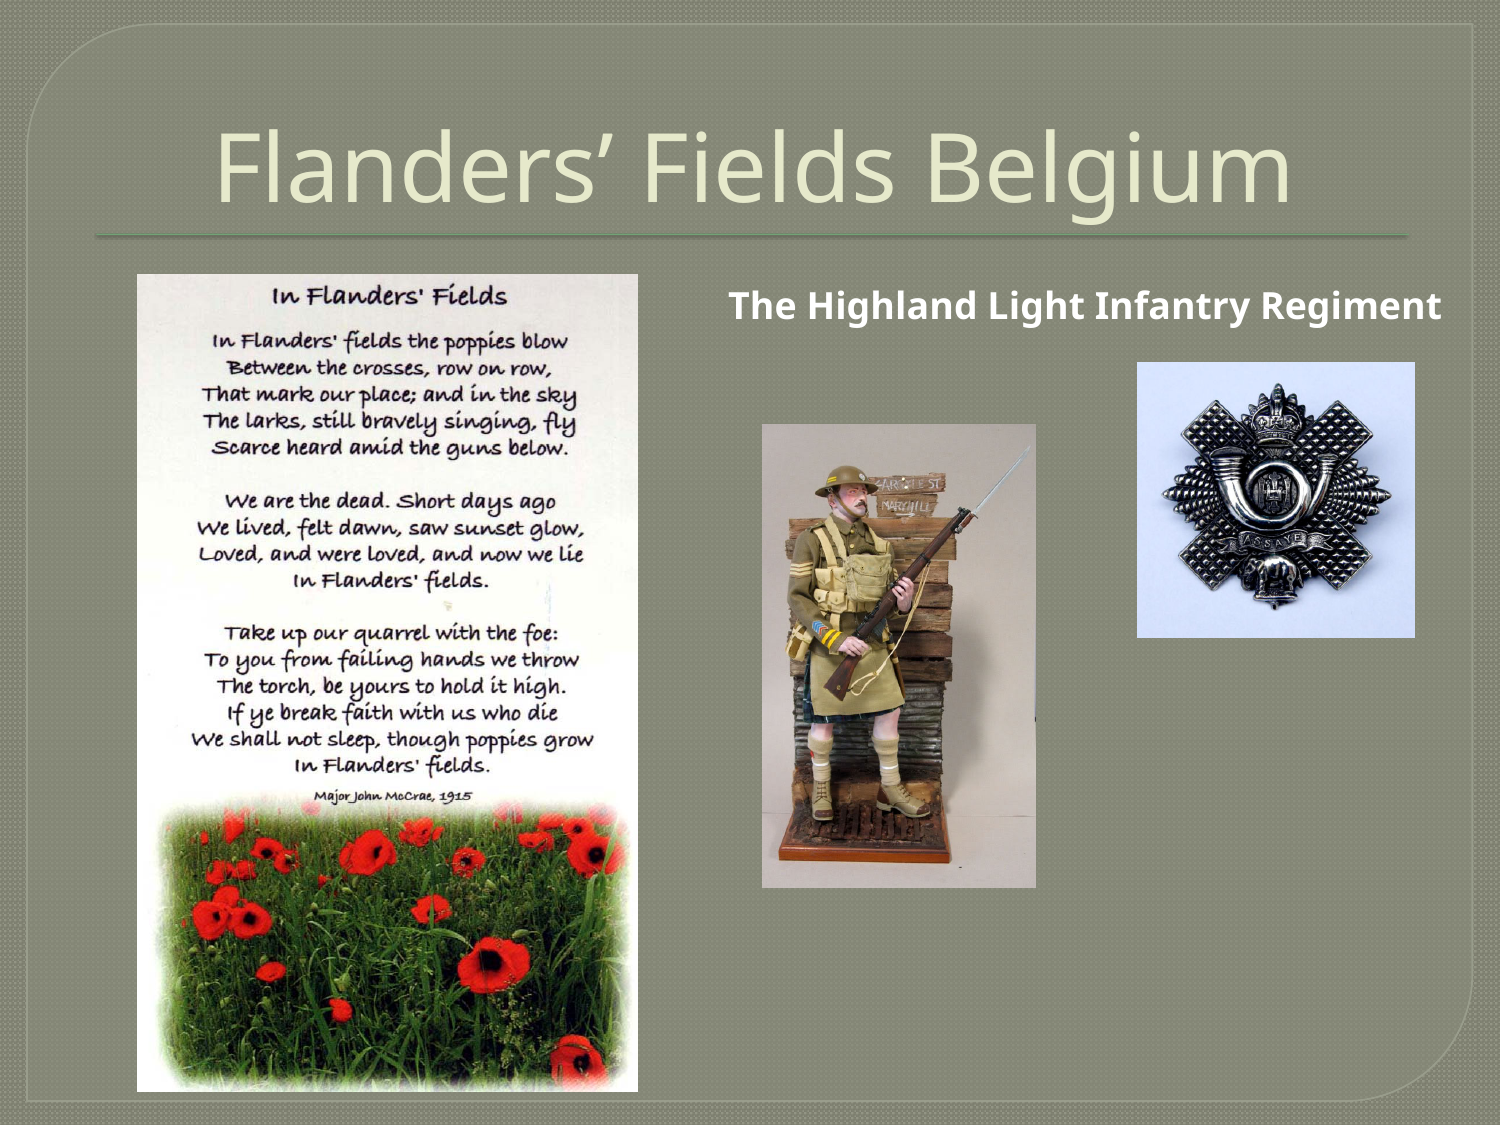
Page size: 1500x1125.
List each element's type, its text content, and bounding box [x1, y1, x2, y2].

title Flanders’ Fields Belgium [75, 41, 1425, 229]
text_box The Highland Light Infantry Regiment [713, 274, 1468, 335]
picture [137, 274, 638, 1093]
picture [762, 424, 1036, 888]
picture [1137, 362, 1415, 638]
